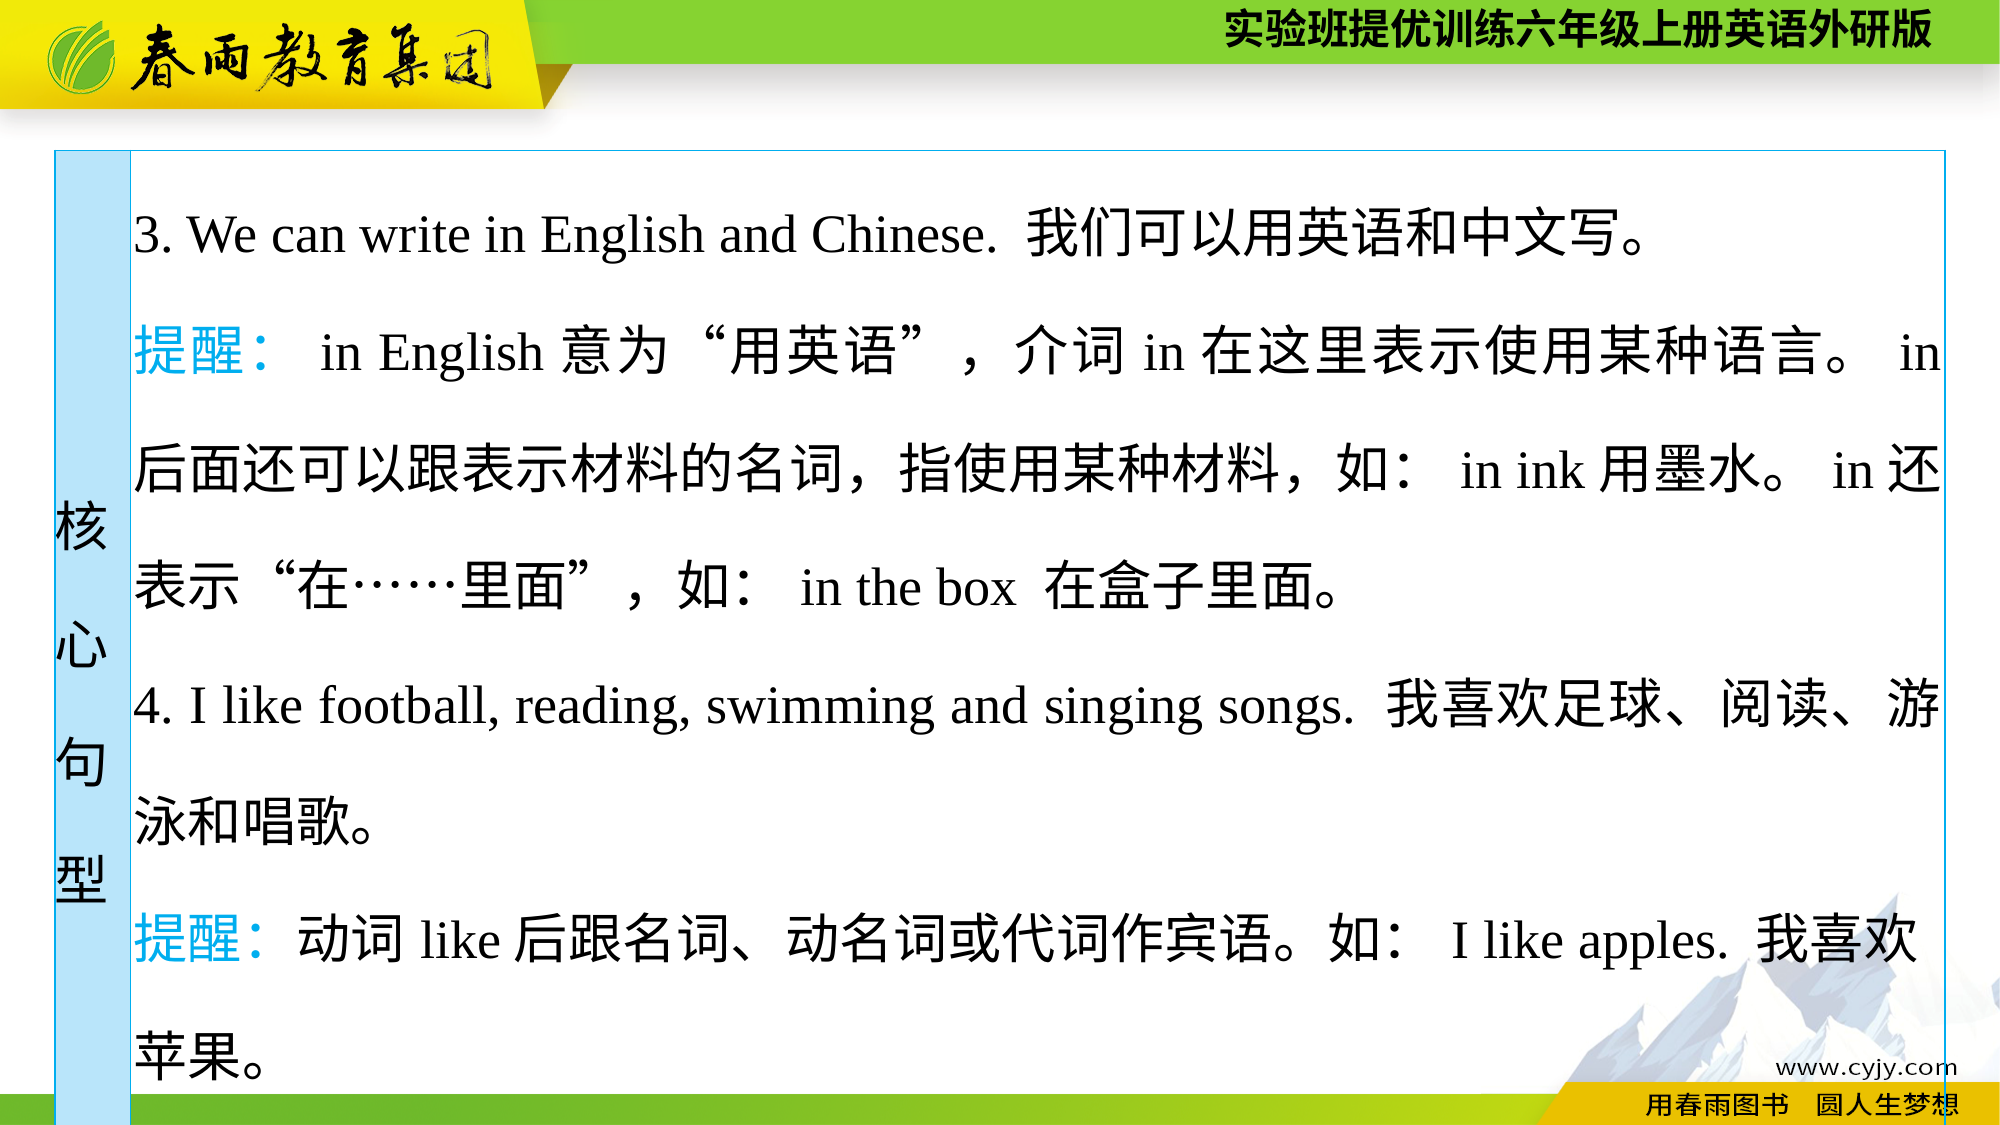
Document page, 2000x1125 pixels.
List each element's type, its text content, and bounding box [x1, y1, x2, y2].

table_header 核 心 句 型 [56, 151, 130, 1125]
table_header 3. We can write in English and Chinese. 我们可以用英语和中文写。 提醒：in English意为“用英语”，介词in在这里表示使用某种语言。in 后面还可以跟表示材料的名词，指使用某种材料，如：in ink用墨水。in还表示“在……里面”，如：in the box 在盒子里面。 4. I like football, reading, swimming and singing songs. 我喜欢足球、阅读、游泳和唱歌。 提醒：动词like后跟名词、动名词或代词作宾语。如：I like apples. 我喜欢 苹果。 I like skating. 我喜欢滑冰。 I like them very much. 我非常喜欢他们。 [131, 151, 1944, 1125]
picture [0, 0, 2000, 1125]
